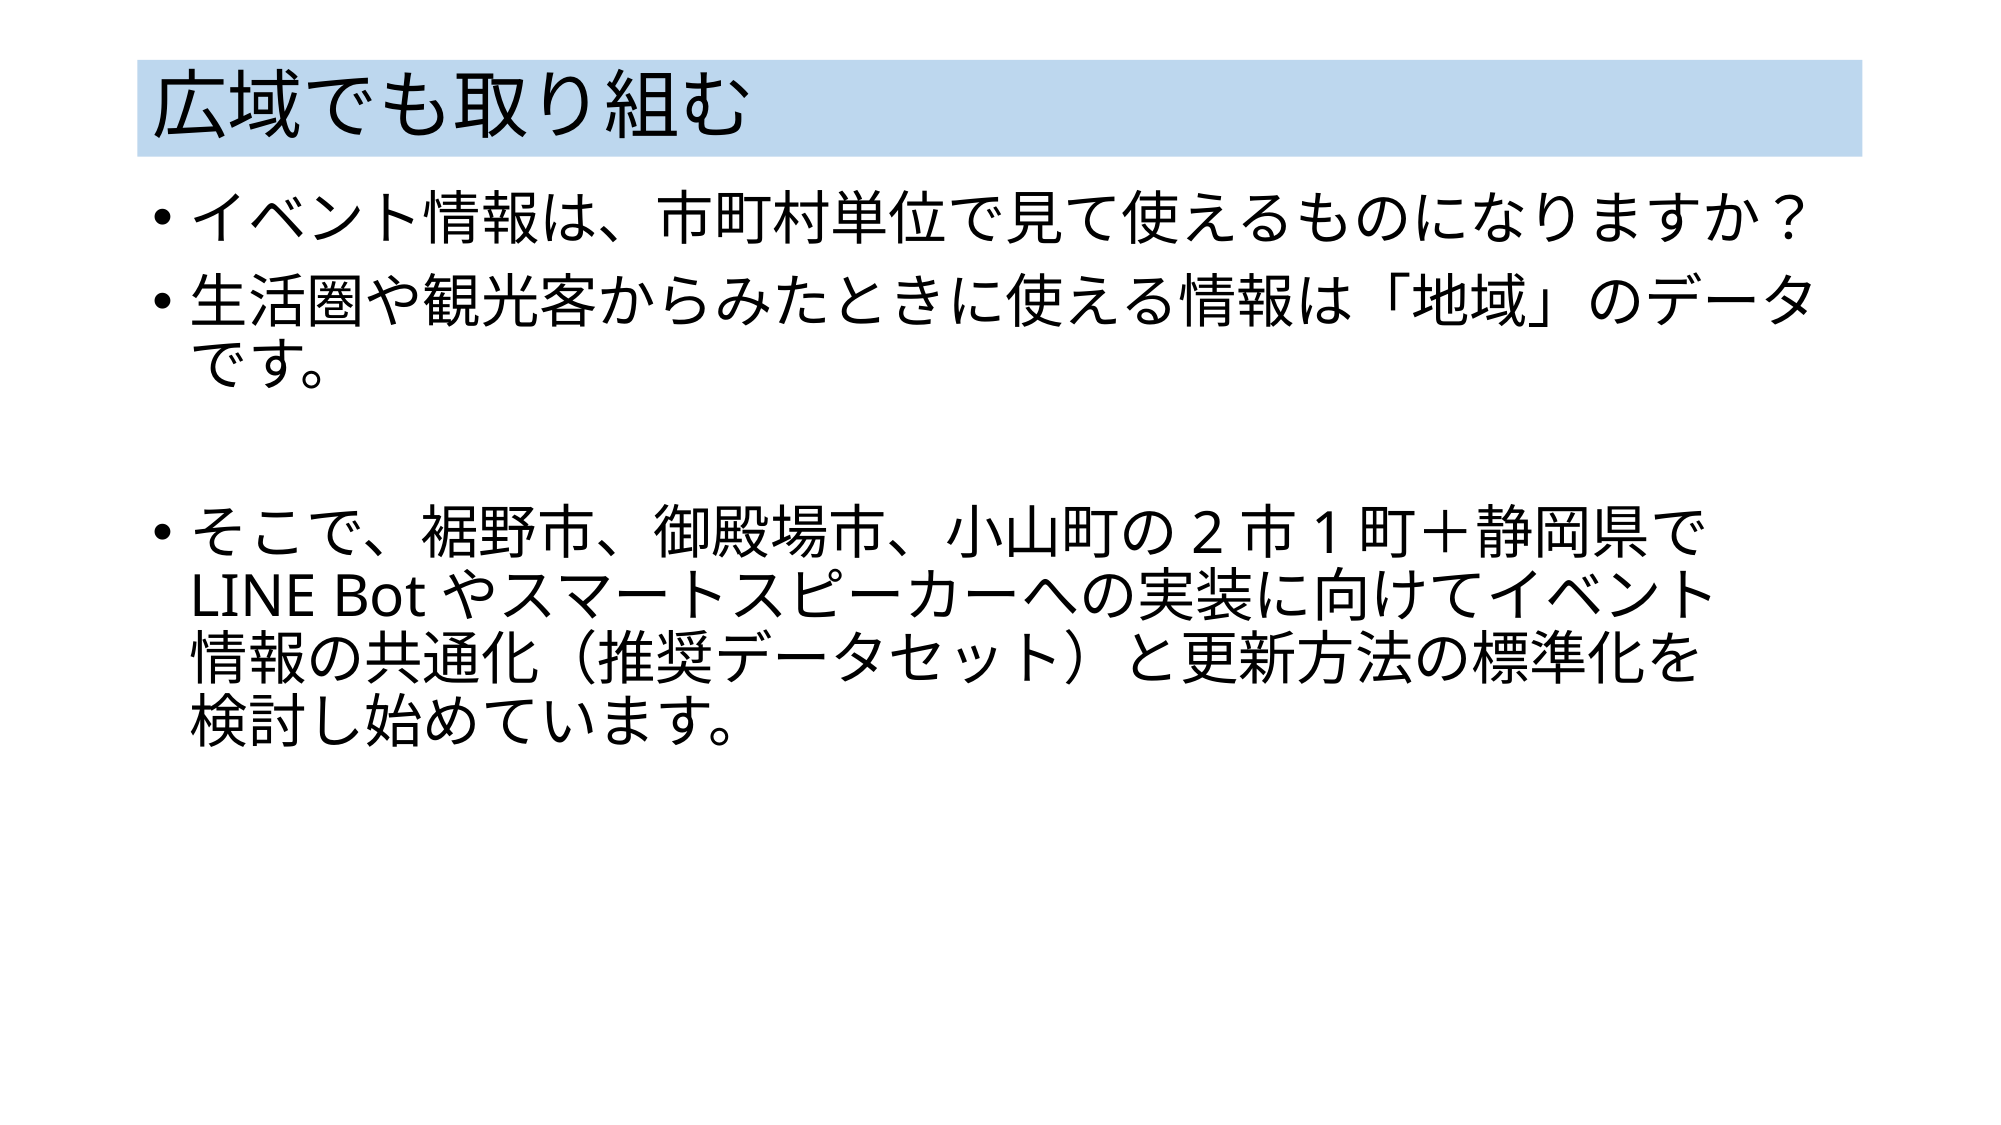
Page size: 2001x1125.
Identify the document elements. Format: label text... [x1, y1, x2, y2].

title 広域でも取り組む [137, 59, 1863, 157]
list イベント情報は、市町村単位で見て使えるものになりますか？ 生活圏や観光客からみたときに使える情報は「地域」のデータです。 そこで、裾野市、御殿場市、小山町の2市1町＋静岡県で LINE Botやスマートスピーカーへの実装に向けてイベント 情報の共通化（推奨データセット）と更新方法の標準化を 検討し始めています。 [137, 181, 1863, 1014]
